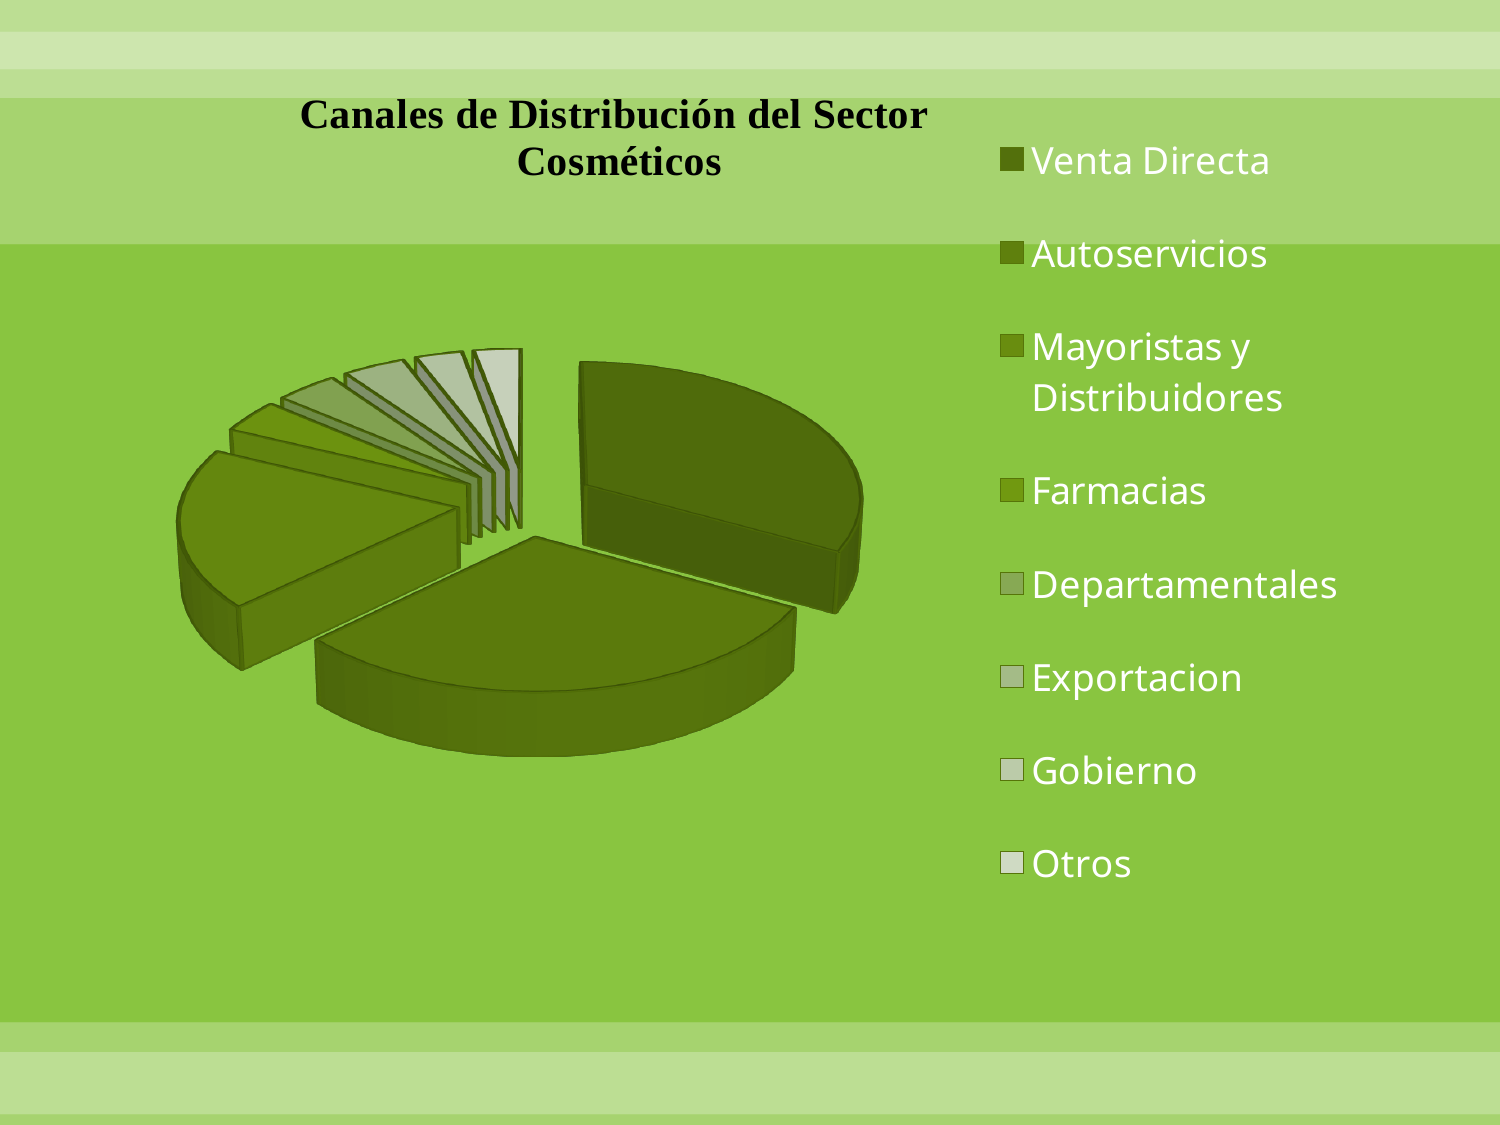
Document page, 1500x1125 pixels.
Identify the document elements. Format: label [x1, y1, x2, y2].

chart [98, 52, 1366, 978]
picture [0, 0, 1500, 1125]
